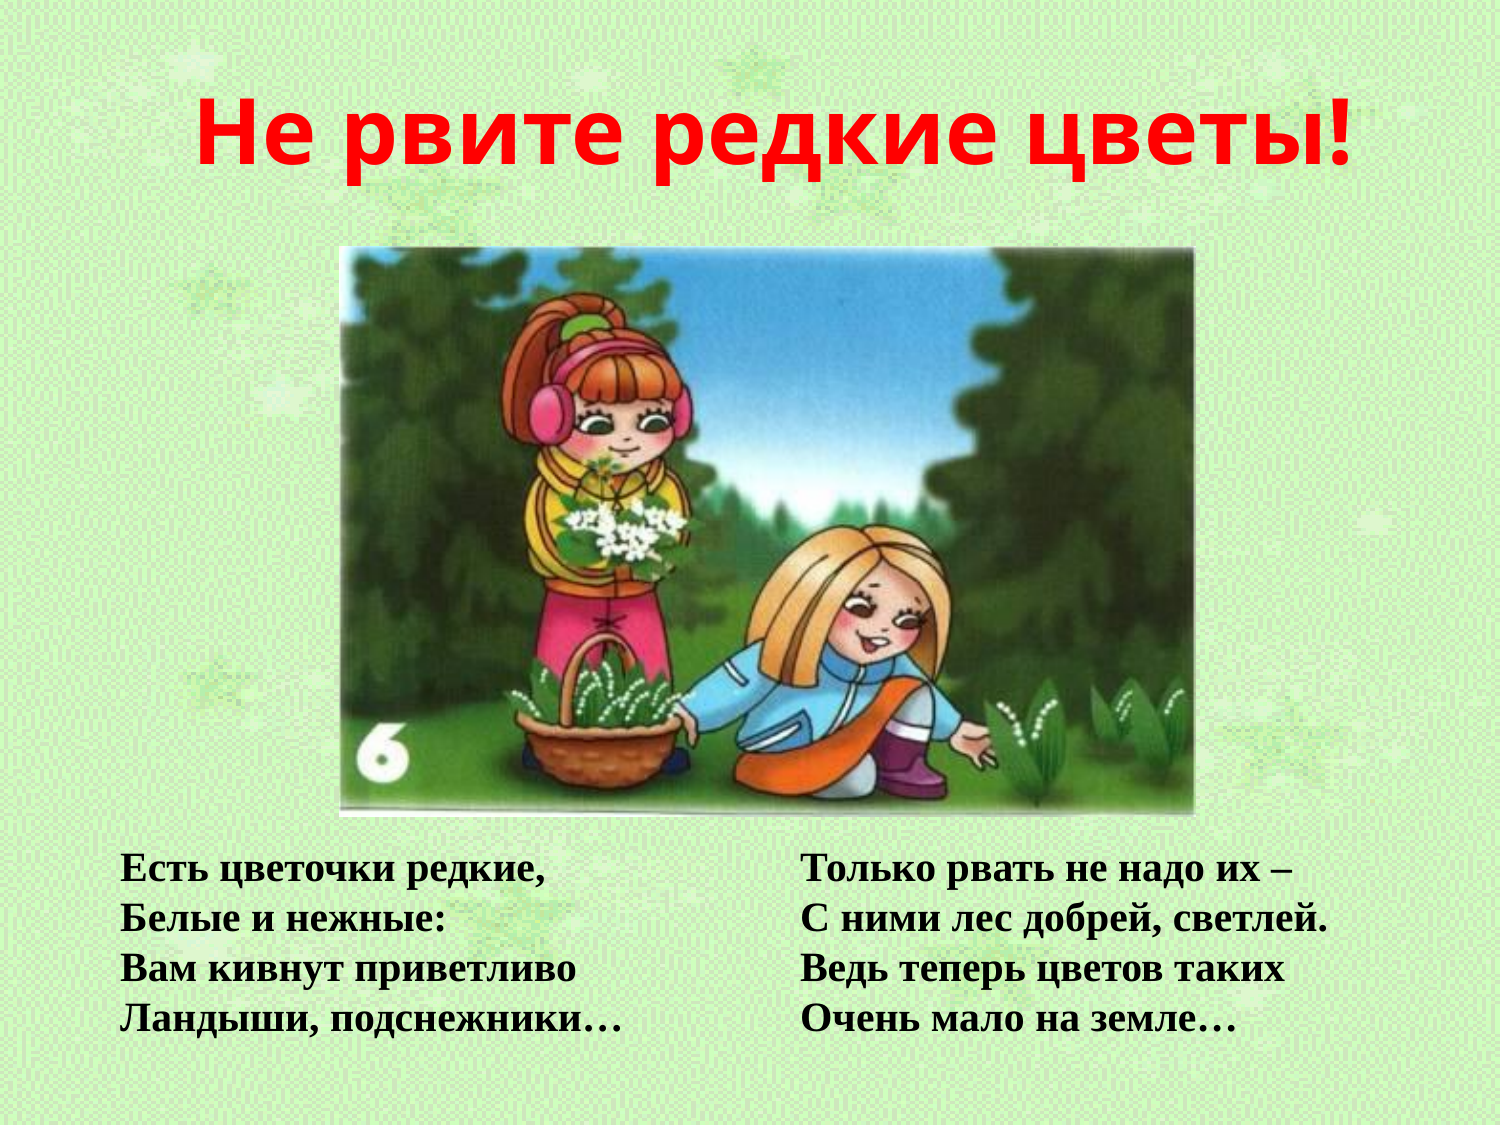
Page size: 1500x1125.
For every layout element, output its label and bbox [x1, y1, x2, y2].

picture [339, 245, 1196, 818]
list [0, 0, 1500, 1125]
